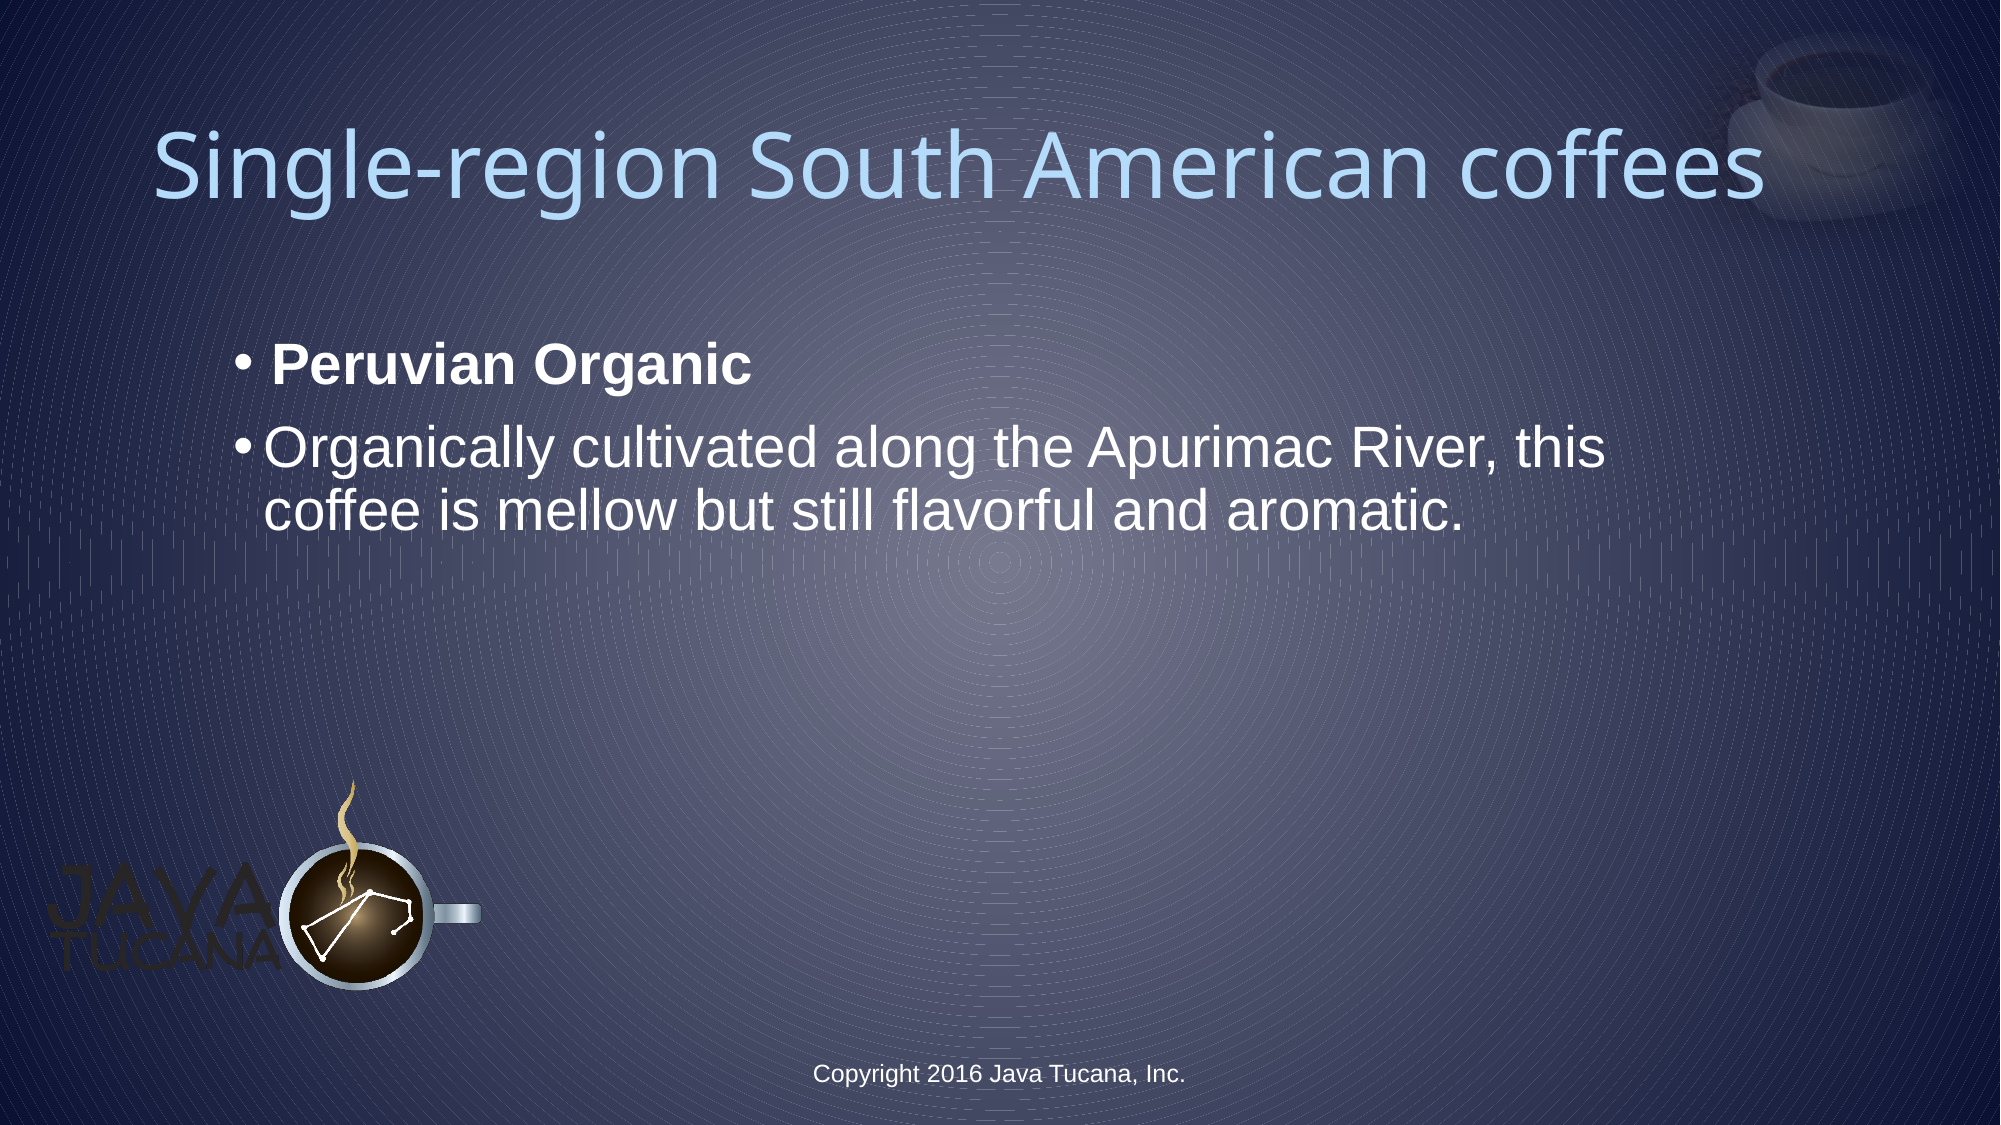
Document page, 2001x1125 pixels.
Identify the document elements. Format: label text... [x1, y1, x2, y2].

title Single-region South American coffees [137, 59, 1863, 278]
footer Copyright 2016 Java Tucana, Inc. [662, 1042, 1338, 1103]
list Peruvian Organic Organically cultivated along the Apurimac River, this coffee is mellow but still flavorful and aromatic. [218, 326, 1792, 987]
picture [27, 774, 494, 1001]
